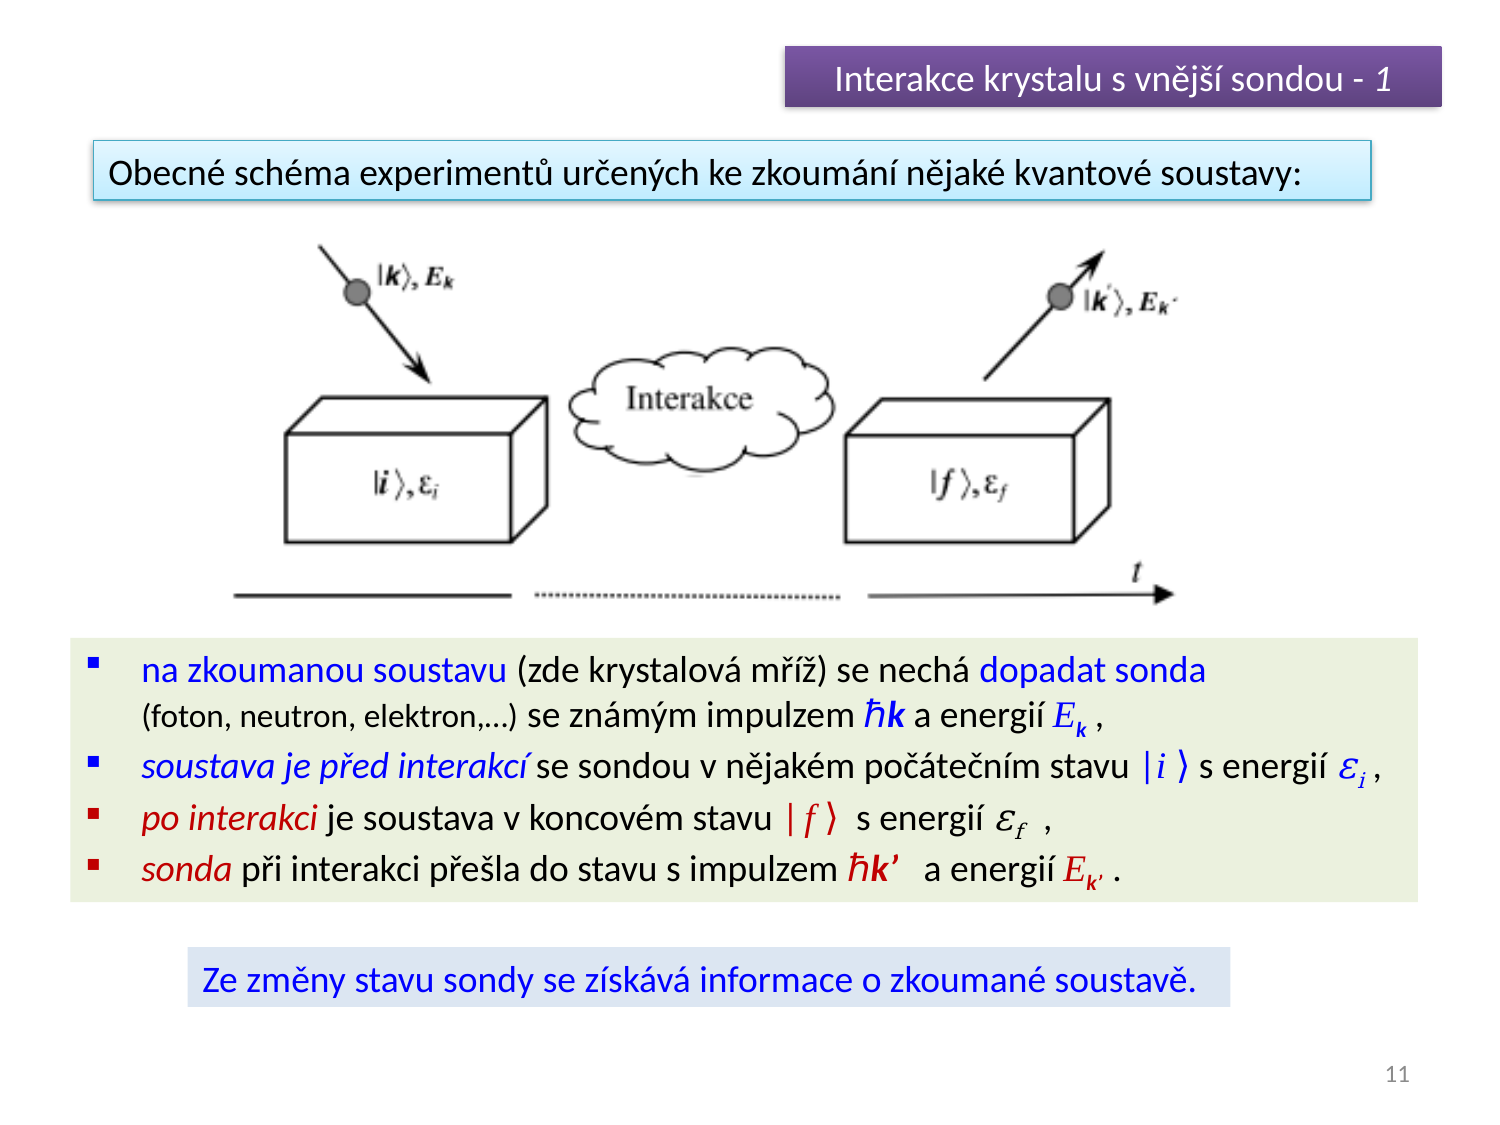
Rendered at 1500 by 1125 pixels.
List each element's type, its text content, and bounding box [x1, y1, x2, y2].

text_box Interakce krystalu s vnější sondou - 1 [785, 46, 1442, 107]
picture [152, 222, 1232, 631]
text_box na zkoumanou soustavu (zde krystalová mříž) se nechá dopadat sonda (foton, neutron, elektron,…) se známým impulzem ℏk a energií Ek , soustava je před interakcí se sondou v nějakém počátečním stavu |i ⟩ s energií εi , po interakci je soustava v koncovém stavu | f ⟩ s energií εf , sonda při interakci přešla do stavu s impulzem ℏk’ a energií Ek’ . [70, 637, 1418, 903]
text_box Obecné schéma experimentů určených ke zkoumání nějaké kvantové soustavy: [93, 140, 1372, 201]
slide_number 11 [1074, 1042, 1425, 1103]
text_box Ze změny stavu sondy se získává informace o zkoumané soustavě. [187, 947, 1231, 1007]
